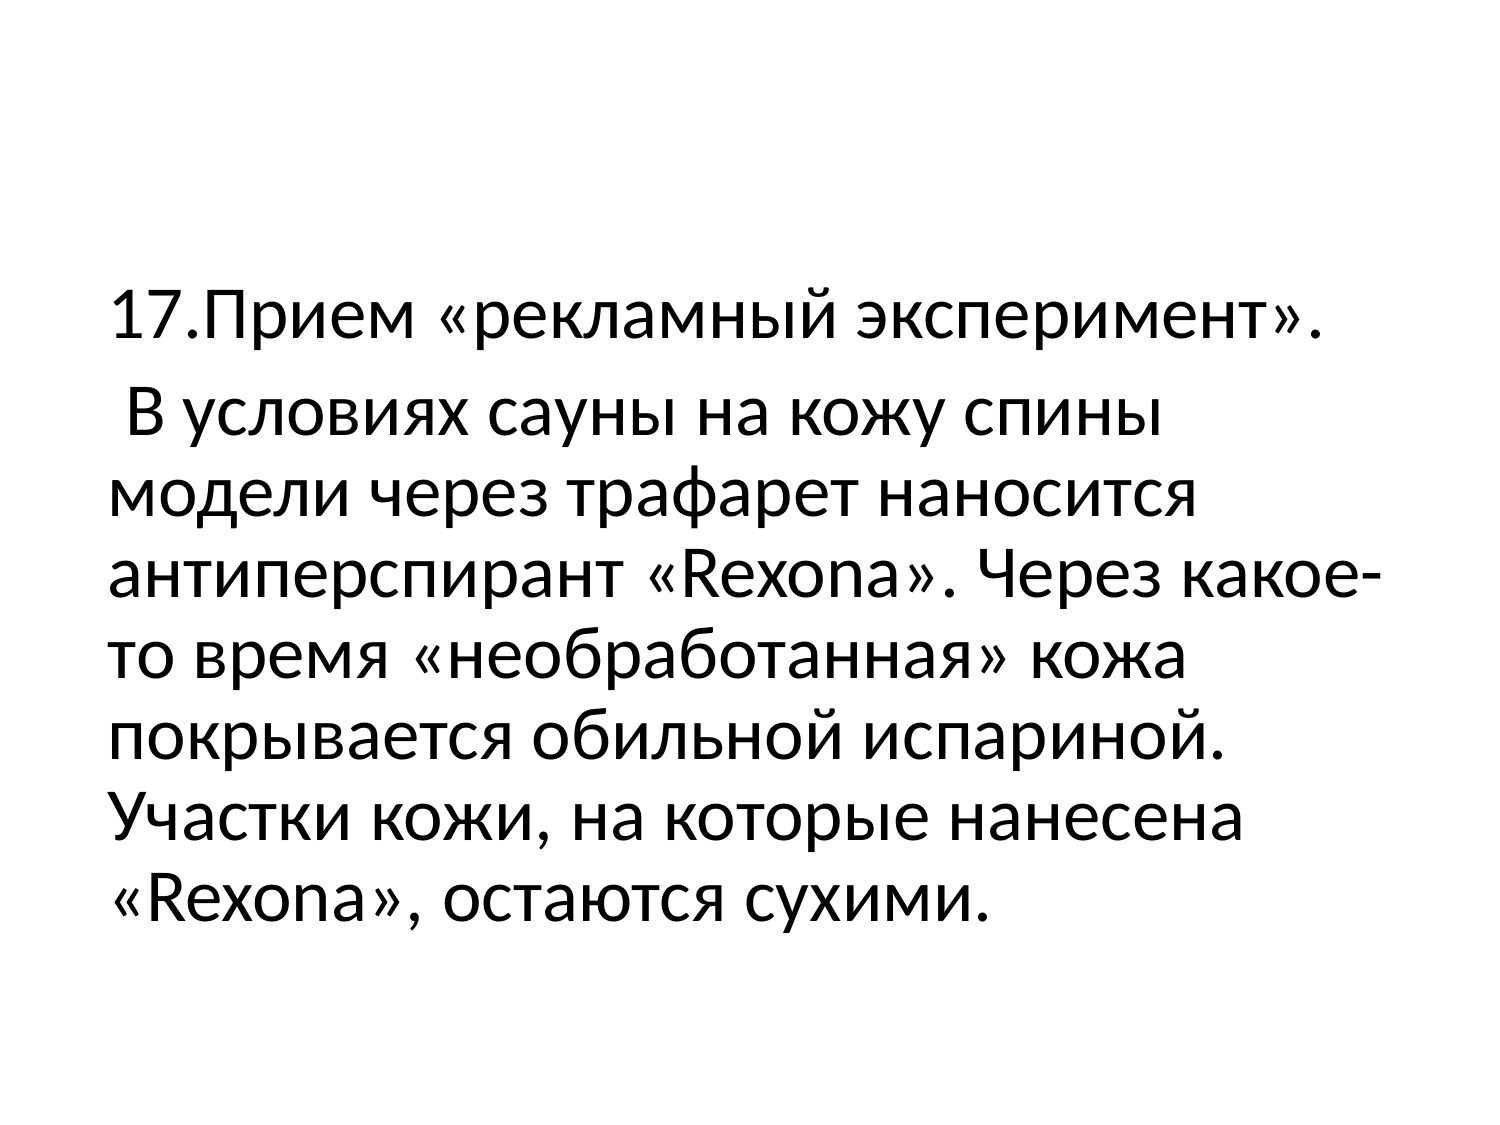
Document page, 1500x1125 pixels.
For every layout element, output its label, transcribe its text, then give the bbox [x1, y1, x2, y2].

list Прием «рекламный эксперимент». В условиях сауны на кожу спины модели через трафарет наносится антиперспирант «Rexona». Через какое-то время «необработанная» кожа покрывается обильной испариной. Участки кожи, на которые нанесена «Rexona», остаются сухими. [75, 160, 1425, 1079]
